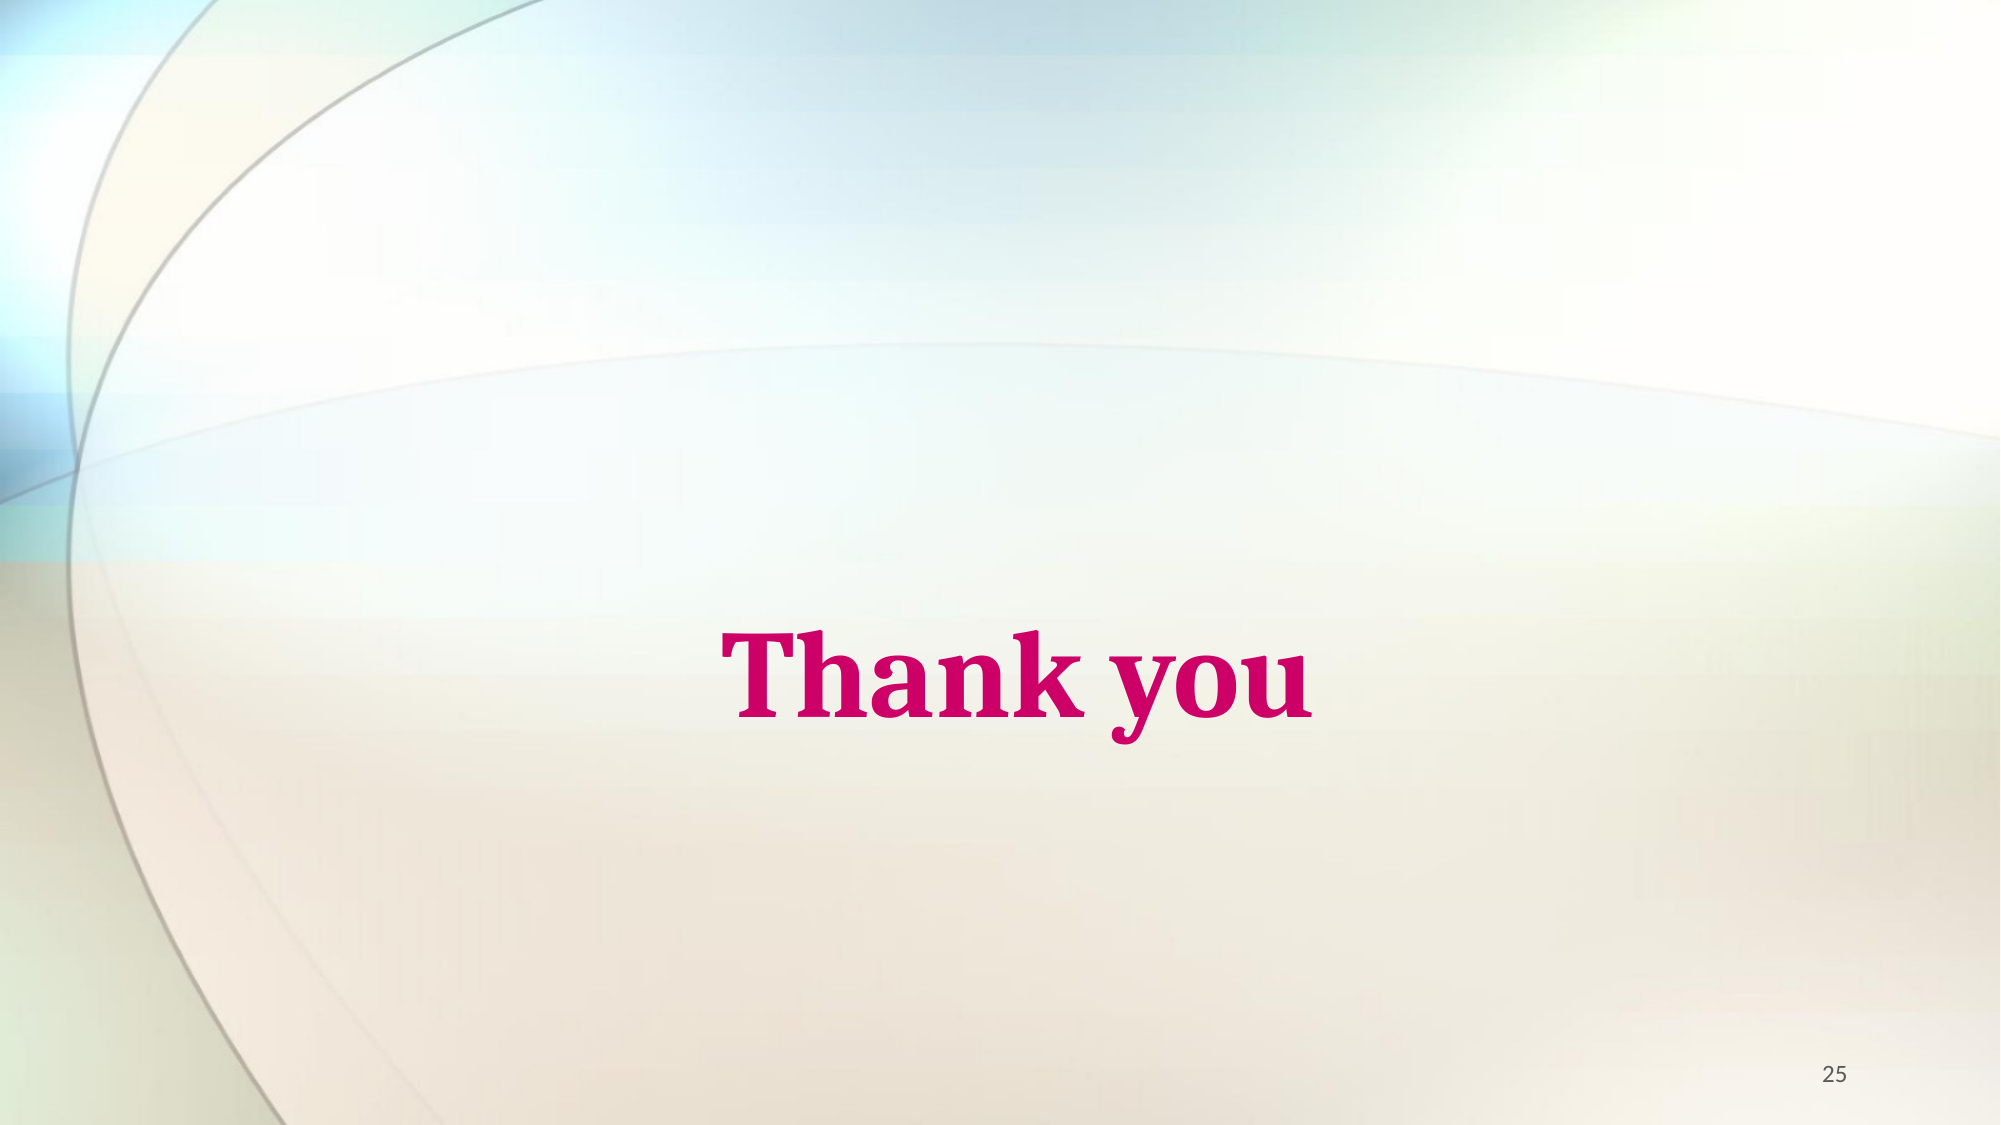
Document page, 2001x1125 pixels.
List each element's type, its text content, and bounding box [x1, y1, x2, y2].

picture [0, 0, 2001, 1125]
slide_number 25 [1325, 1042, 1863, 1103]
title Thank you [203, 280, 1862, 750]
